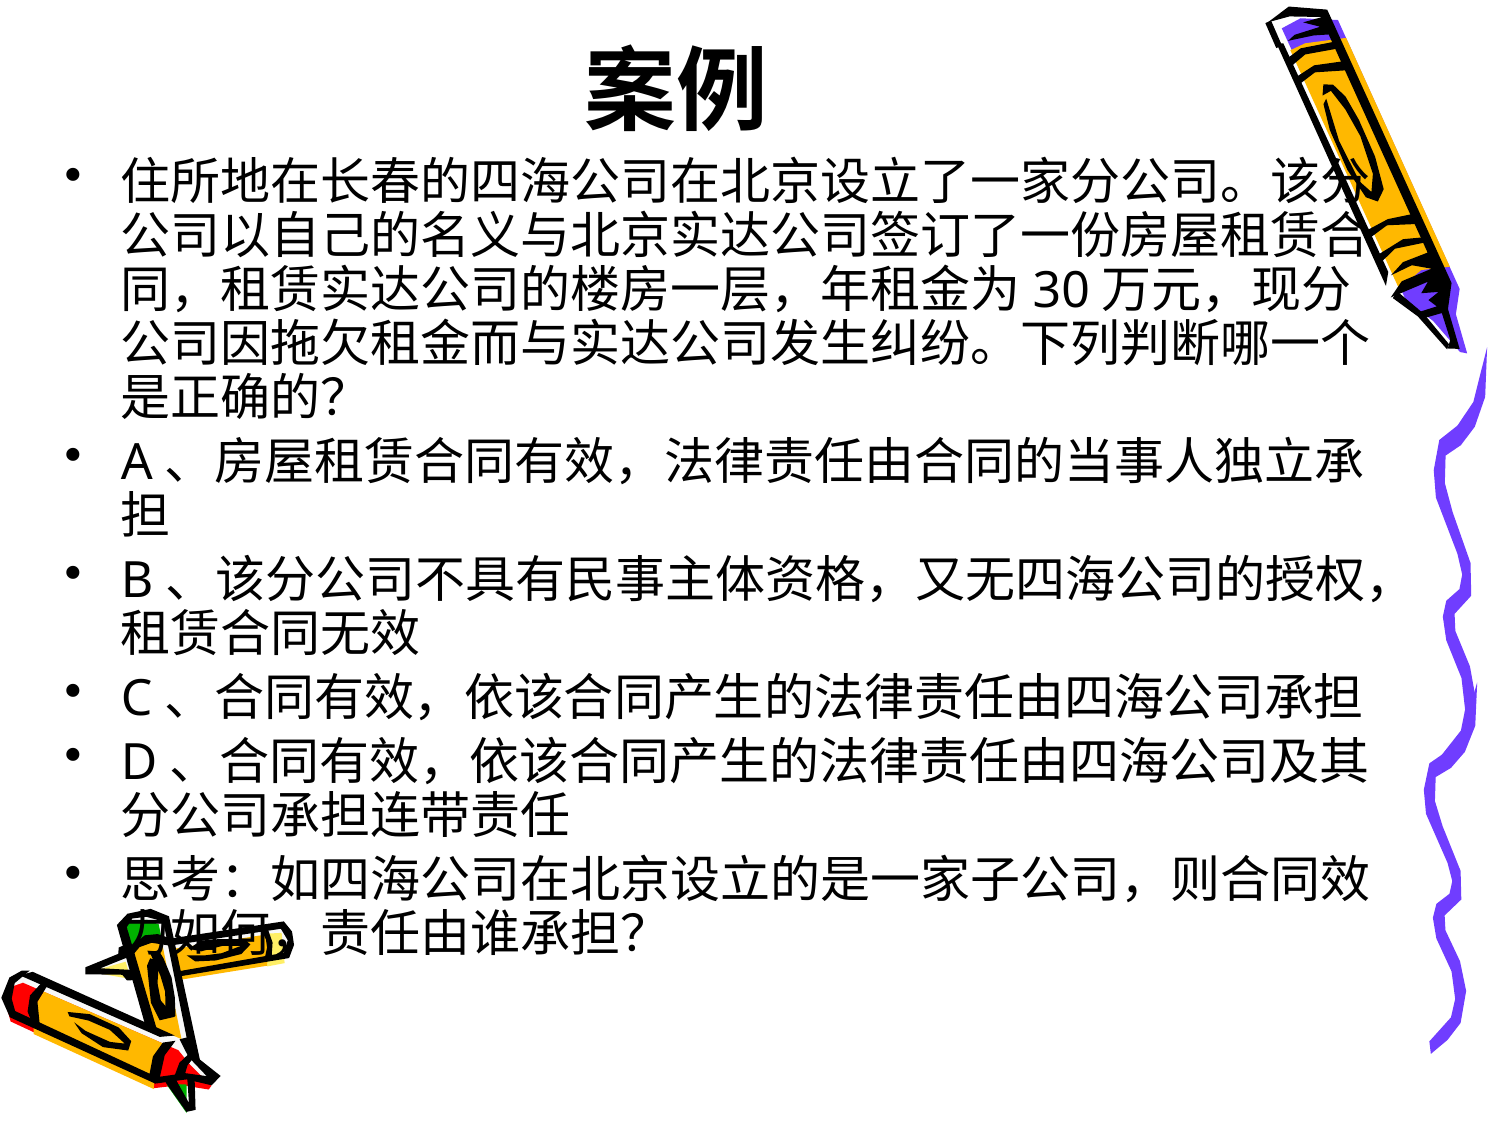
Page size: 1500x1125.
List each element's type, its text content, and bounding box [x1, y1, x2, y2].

title 案例 [112, 24, 1240, 148]
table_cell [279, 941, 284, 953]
list 住所地在长春的四海公司在北京设立了一家分公司。该分公司以自己的名义与北京实达公司签订了一份房屋租赁合同，租赁实达公司的楼房一层，年租金为30万元，现分公司因拖欠租金而与实达公司发生纠纷。下列判断哪一个是正确的？ A、房屋租赁合同有效，法律责任由合同的当事人独立承担 B、该分公司不具有民事主体资格，又无四海公司的授权，租赁合同无效 C、合同有效，依该合同产生的法律责任由四海公司承担 D、合同有效，依该合同产生的法律责任由四海公司及其分公司承担连带责任 思考：如四海公司在北京设立的是一家子公司，则合同效力如何，责任由谁承担？ [49, 148, 1412, 941]
